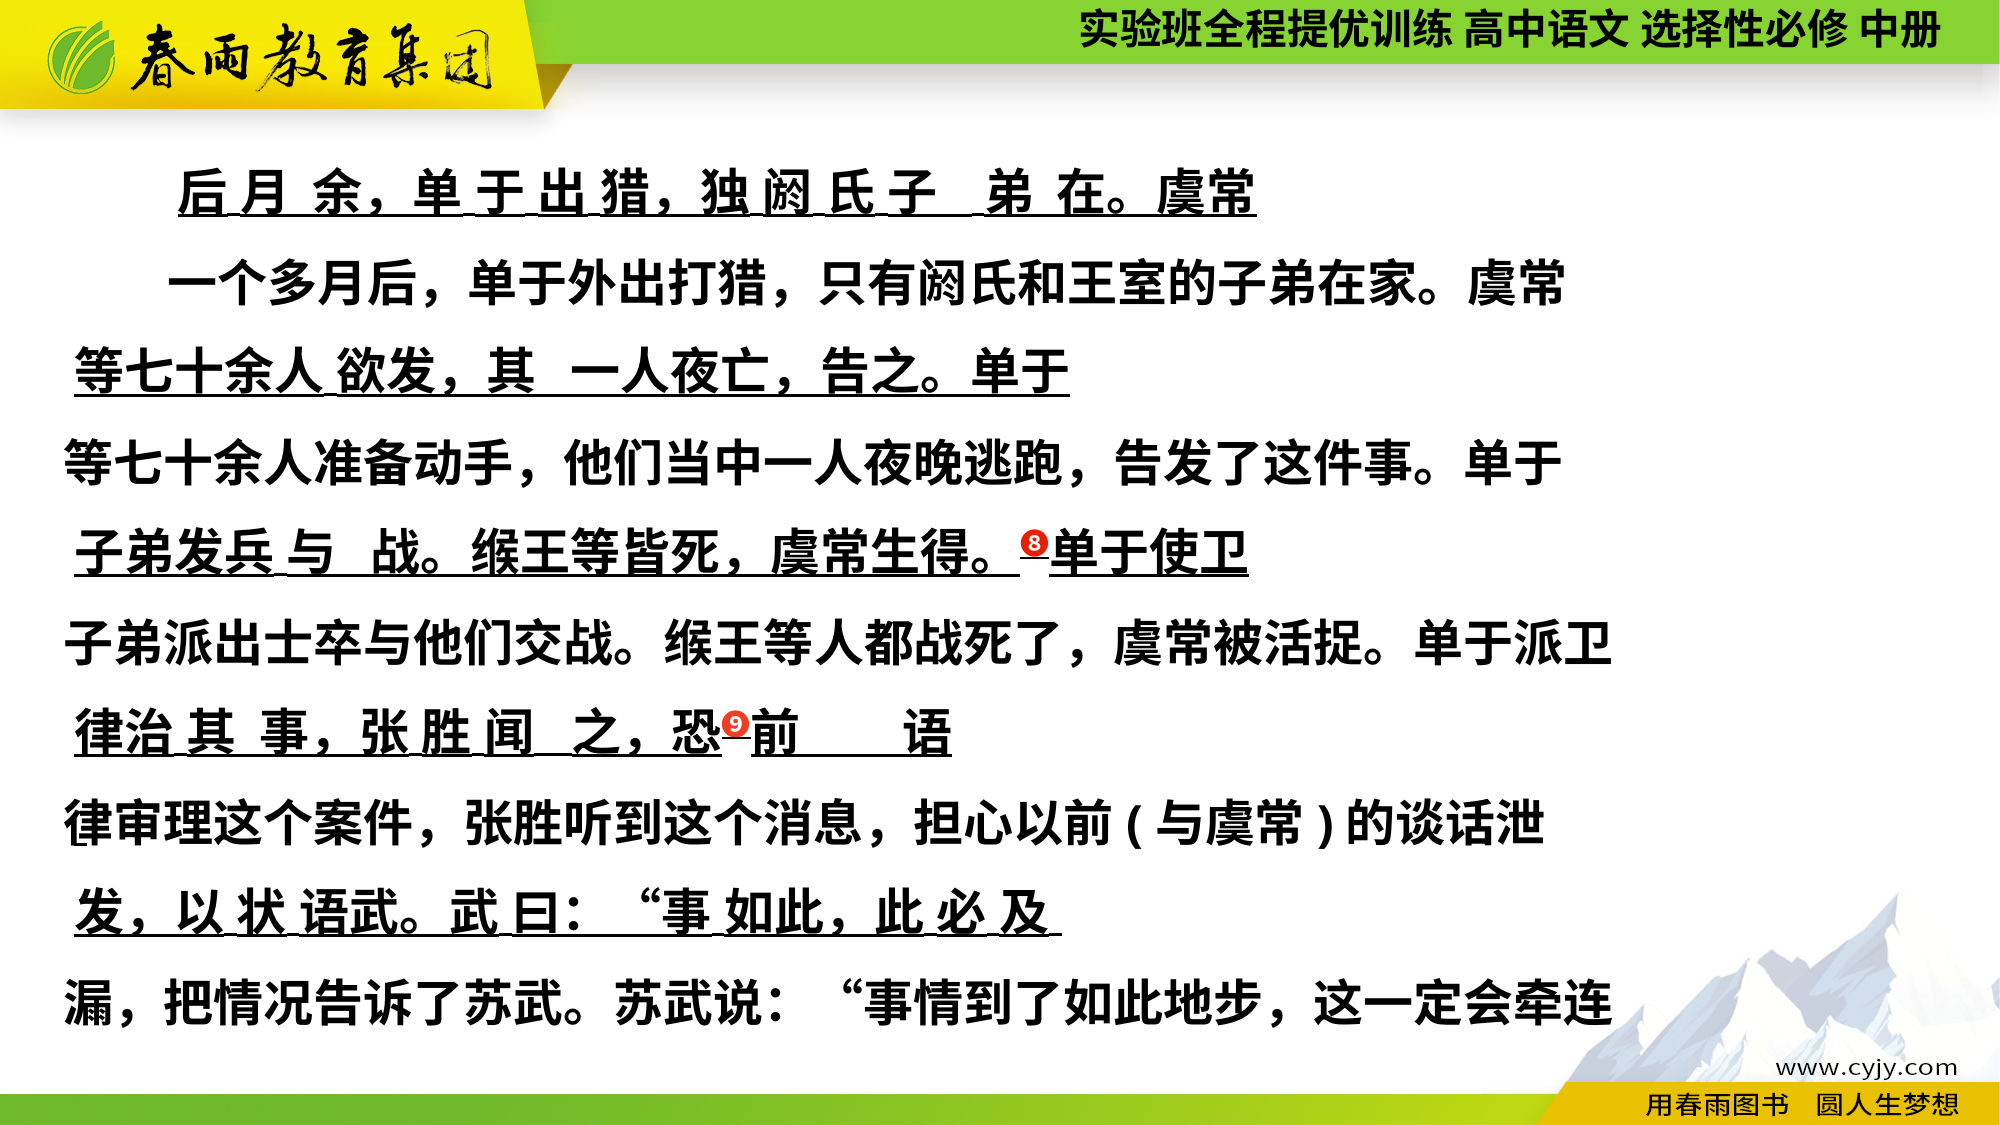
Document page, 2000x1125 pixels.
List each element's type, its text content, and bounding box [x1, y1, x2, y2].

picture [0, 0, 2000, 1125]
text_box 一个多月后，单于外出打猎，只有阏氏和王室的子弟在家。虞常 等七十余人准备动手，他们当中一人夜晚逃跑，告发了这件事。单于 子弟派出士卒与他们交战。缑王等人都战死了，虞常被活捉。单于派卫 律审理这个案件，张胜听到这个消息，担心以前(与虞常)的谈话泄 漏，把情况告诉了苏武。苏武说：“事情到了如此地步，这一定会牵连 [48, 213, 1933, 1039]
